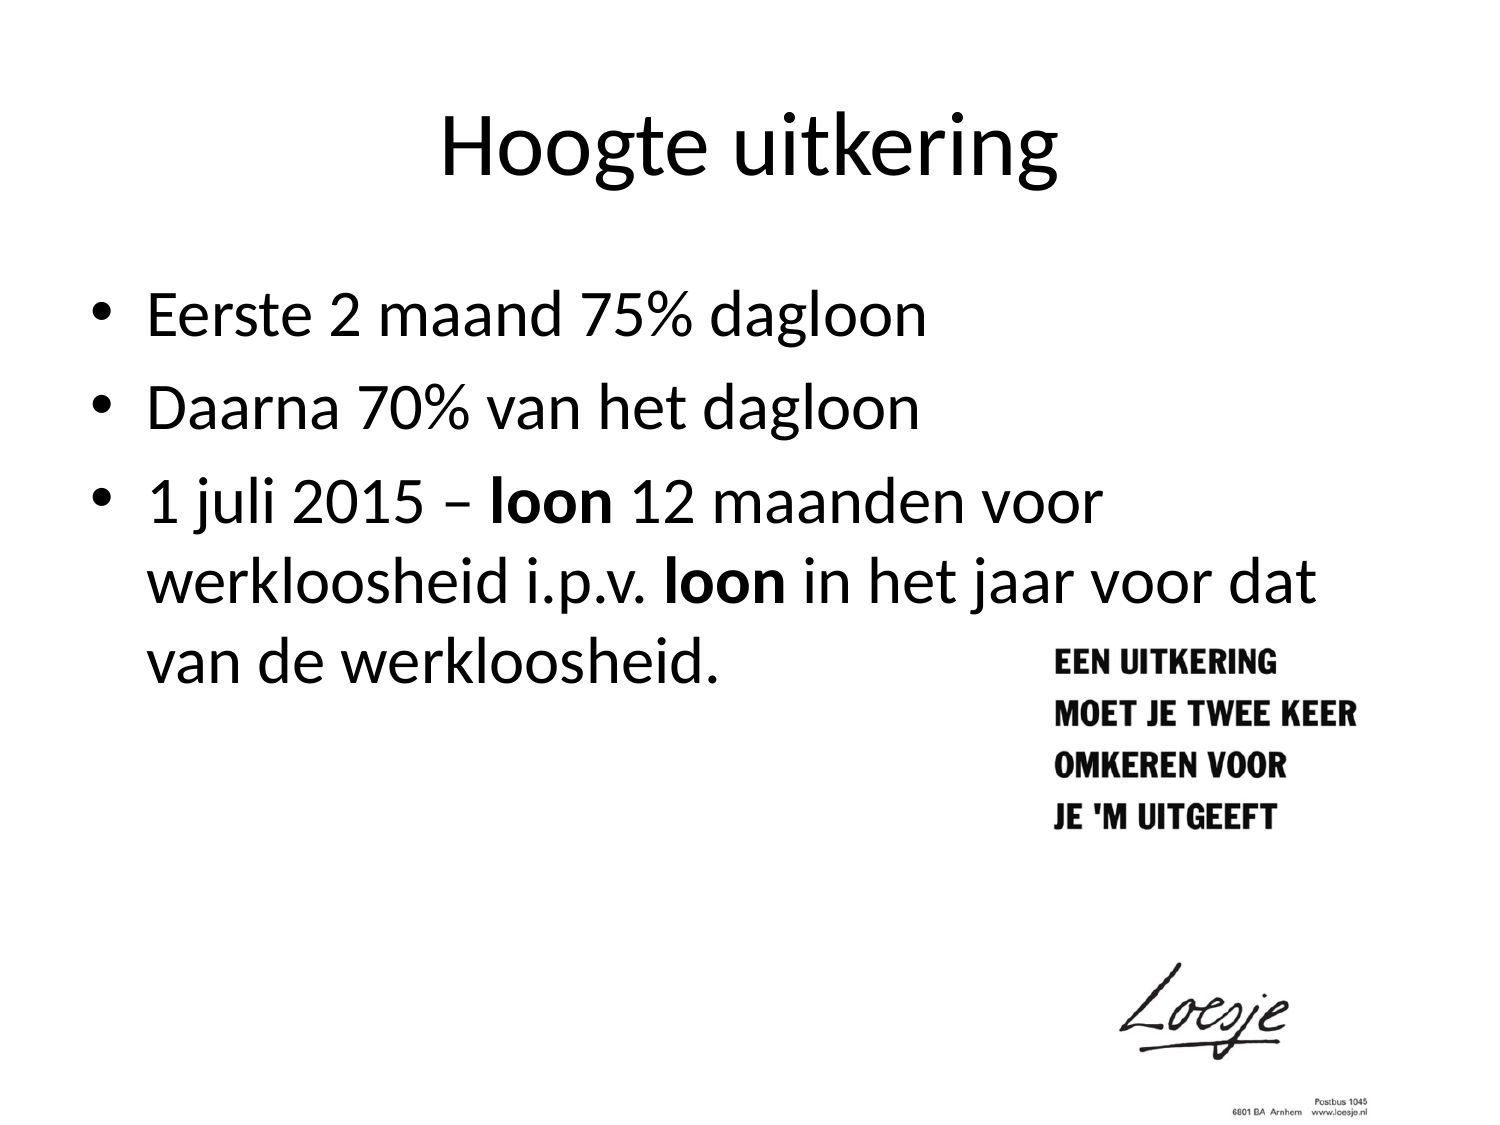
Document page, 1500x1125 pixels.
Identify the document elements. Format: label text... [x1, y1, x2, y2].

title Hoogte uitkering [75, 45, 1425, 233]
picture [1033, 621, 1377, 1124]
list Eerste 2 maand 75% dagloon Daarna 70% van het dagloon 1 juli 2015 – loon 12 maanden voor werkloosheid i.p.v. loon in het jaar voor dat van de werkloosheid. [75, 262, 1425, 1005]
